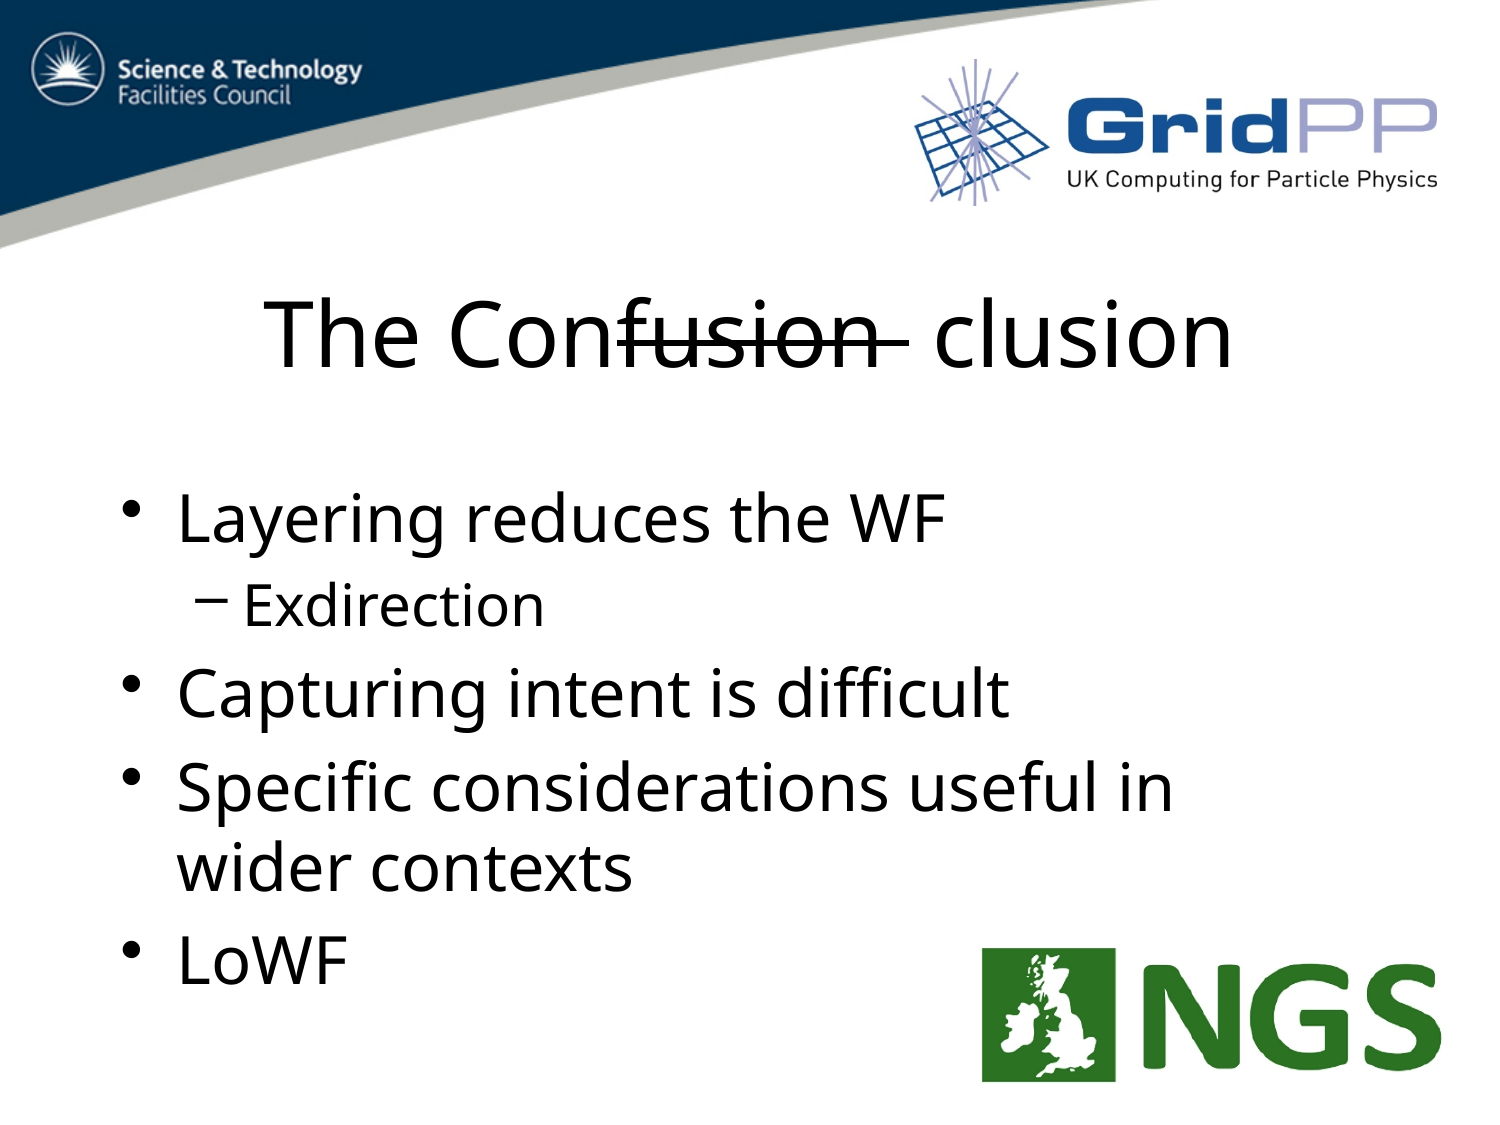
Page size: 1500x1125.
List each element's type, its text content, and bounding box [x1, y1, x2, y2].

picture [972, 940, 1448, 1090]
picture [0, 0, 1437, 249]
list Layering reduces the WF Exdirection Capturing intent is difficult Specific considerations useful in wider contexts LoWF [105, 468, 1381, 969]
title The Confusion clusion [112, 237, 1388, 426]
